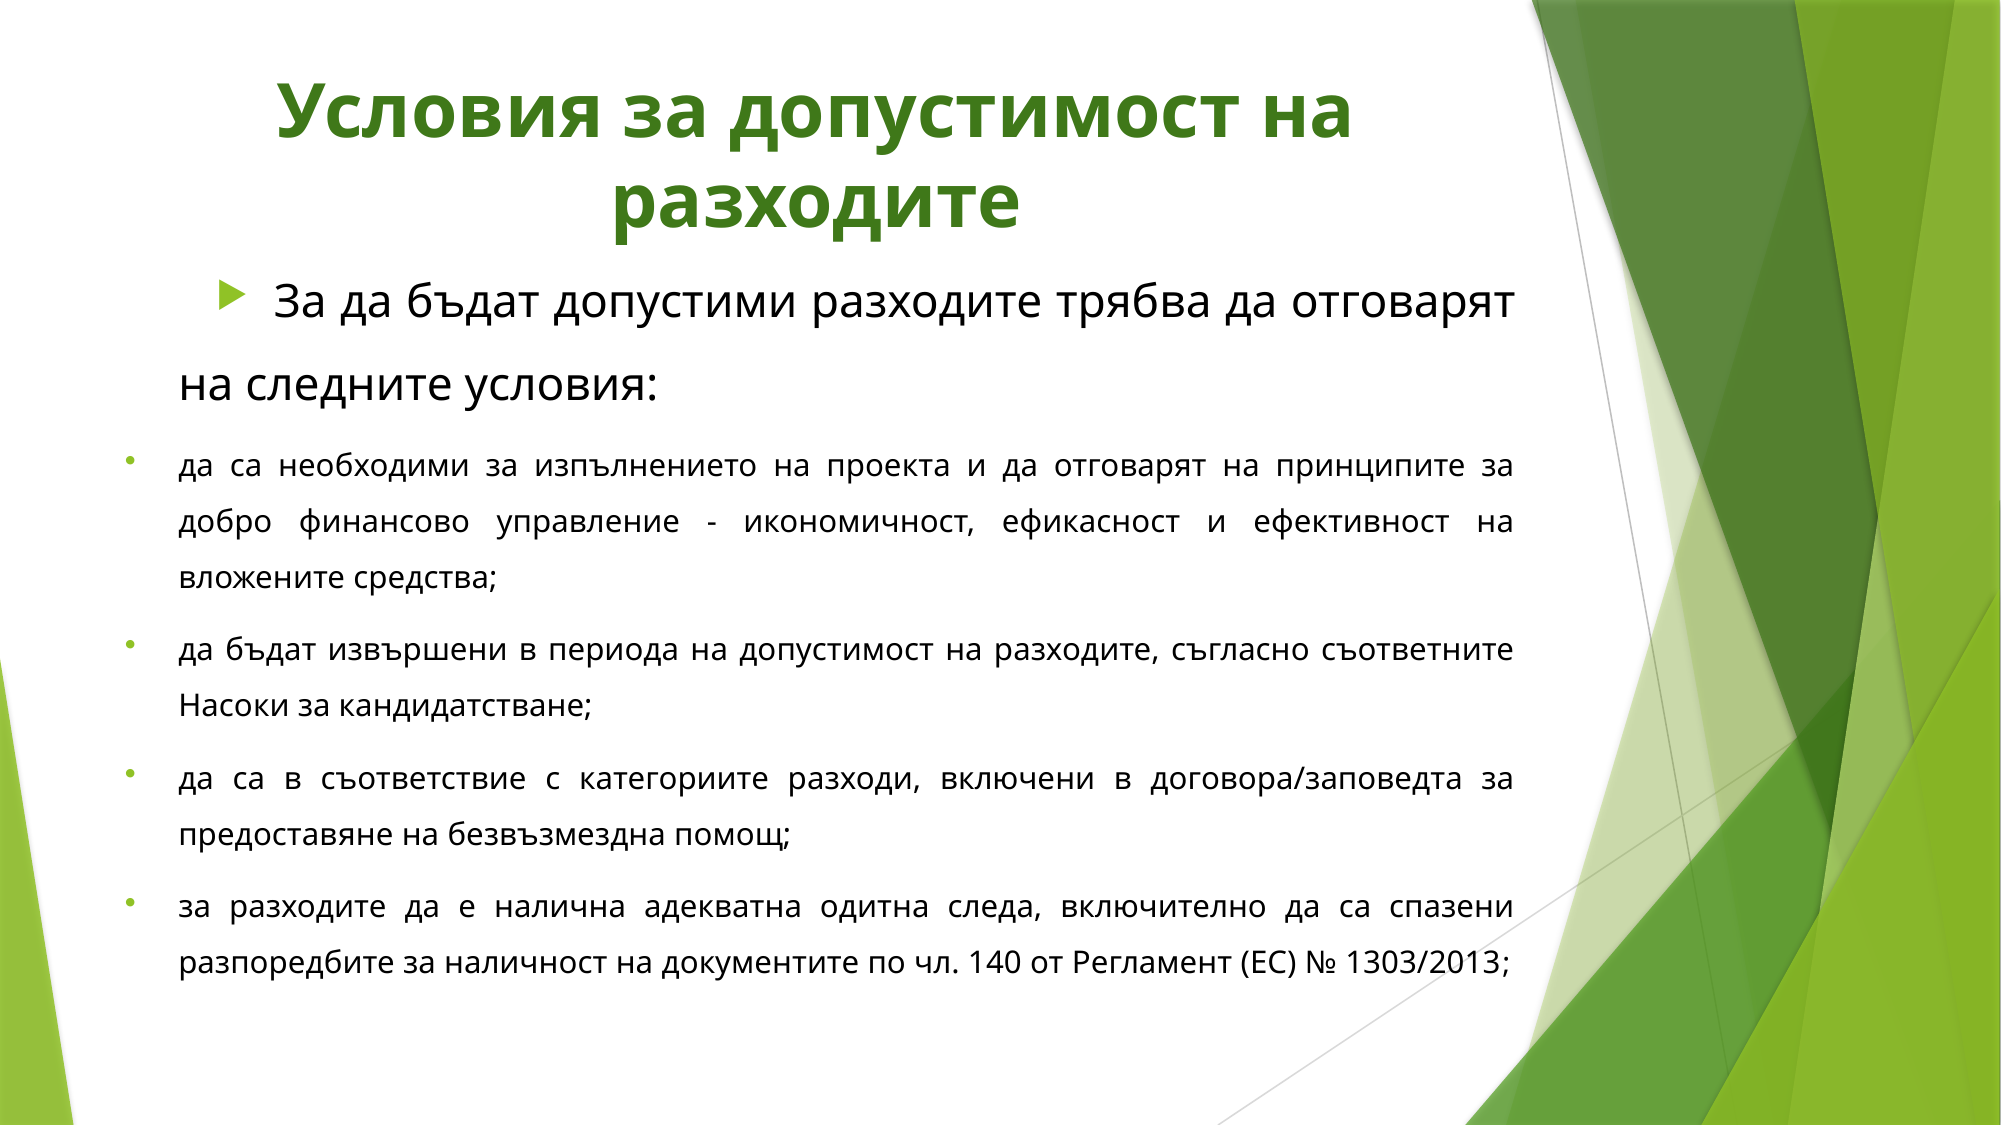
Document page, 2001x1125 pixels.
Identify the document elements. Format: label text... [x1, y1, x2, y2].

title Условия за допустимост на разходите [111, 54, 1522, 160]
list За да бъдат допустими разходите трябва да отговарят на следните условия: да са необходими за изпълнението на проекта и да отговарят на принципите за добро финансово управление - икономичност, ефикасност и ефективност на вложените средства; да бъдат извършени в периода на допустимост на разходите, съгласно съответните Насоки за кандидатстване; да са в съответствие с категориите разходи, включени в договора/заповедта за предоставяне на безвъзмездна помощ; за разходите да е налична адекватна одитна следа, включително да са спазени разпоредбите за наличност на документите по чл. 140 от Регламент (ЕС) № 1303/2013; [111, 237, 1531, 1042]
